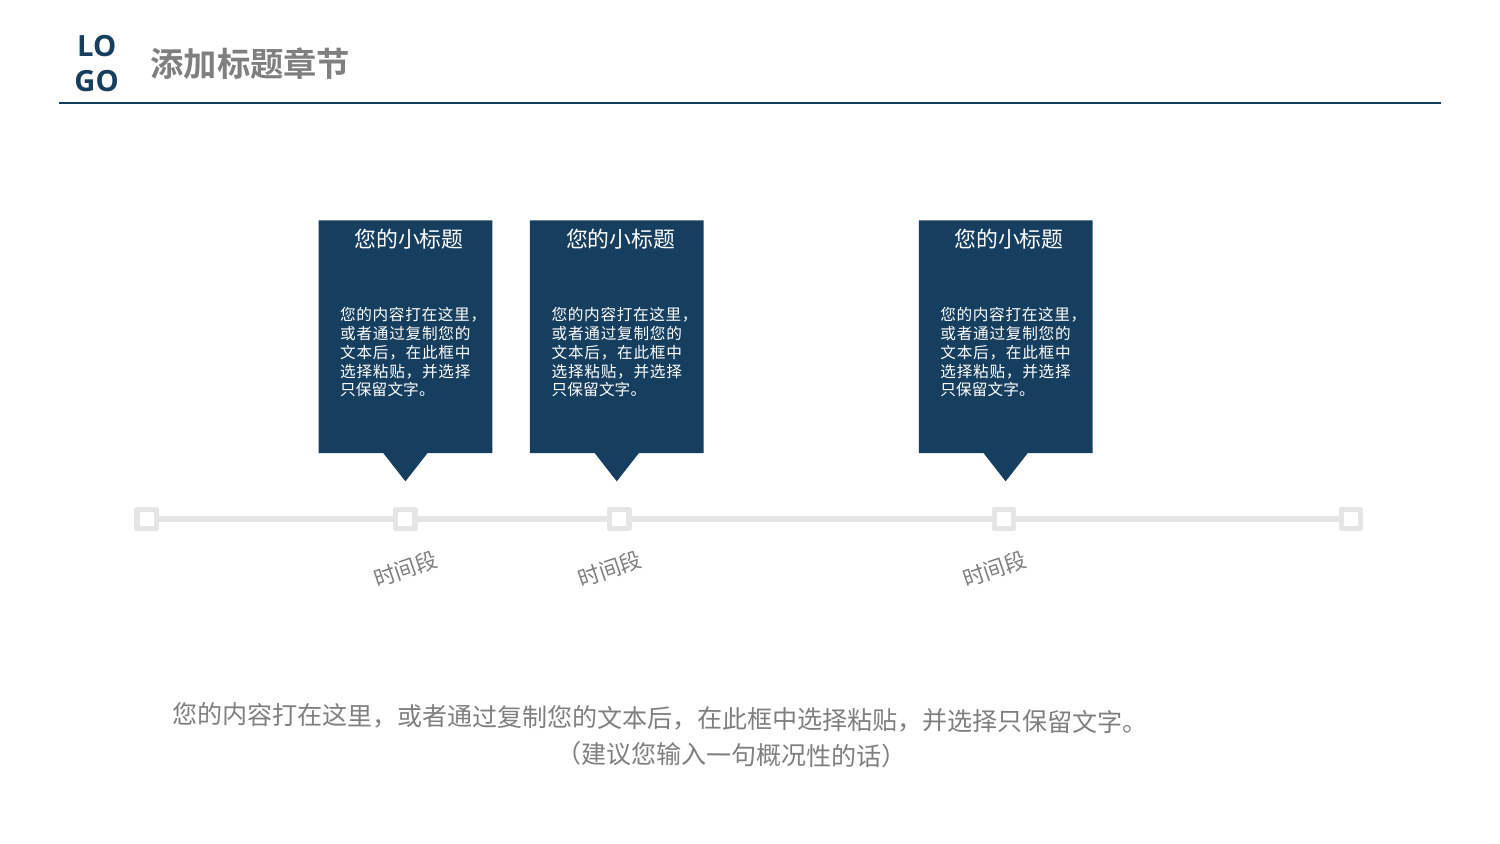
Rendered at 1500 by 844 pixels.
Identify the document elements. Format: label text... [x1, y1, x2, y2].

text_box [395, 509, 416, 518]
text_box [609, 509, 630, 518]
text_box [527, 218, 706, 484]
text_box LO GO [45, 20, 148, 105]
text_box [136, 509, 157, 518]
text_box 您的小标题 [339, 218, 479, 260]
text_box 时间段 [538, 528, 681, 610]
text_box 时间段 [334, 528, 477, 610]
text_box 时间段 [922, 528, 1066, 610]
text_box [1340, 509, 1361, 529]
text_box 您的内容打在这里，或者通过复制您的文本后，在此框中选择粘贴，并选择只保留文字。 [325, 297, 486, 407]
text_box [316, 218, 495, 484]
text_box 您的内容打在这里，或者通过复制您的文本后，在此框中选择粘贴，并选择只保留文字。 （建议您输入一句概况性的话） [157, 685, 1295, 783]
text_box 您的小标题 [940, 218, 1079, 260]
text_box 您的小标题 [551, 218, 690, 260]
text_box 您的内容打在这里，或者通过复制您的文本后，在此框中选择粘贴，并选择只保留文字。 [536, 297, 697, 407]
text_box [916, 218, 1095, 484]
text_box 添加标题章节 [148, 35, 415, 90]
text_box [993, 509, 1014, 518]
text_box 您的内容打在这里，或者通过复制您的文本后，在此框中选择粘贴，并选择只保留文字。 [925, 297, 1086, 407]
